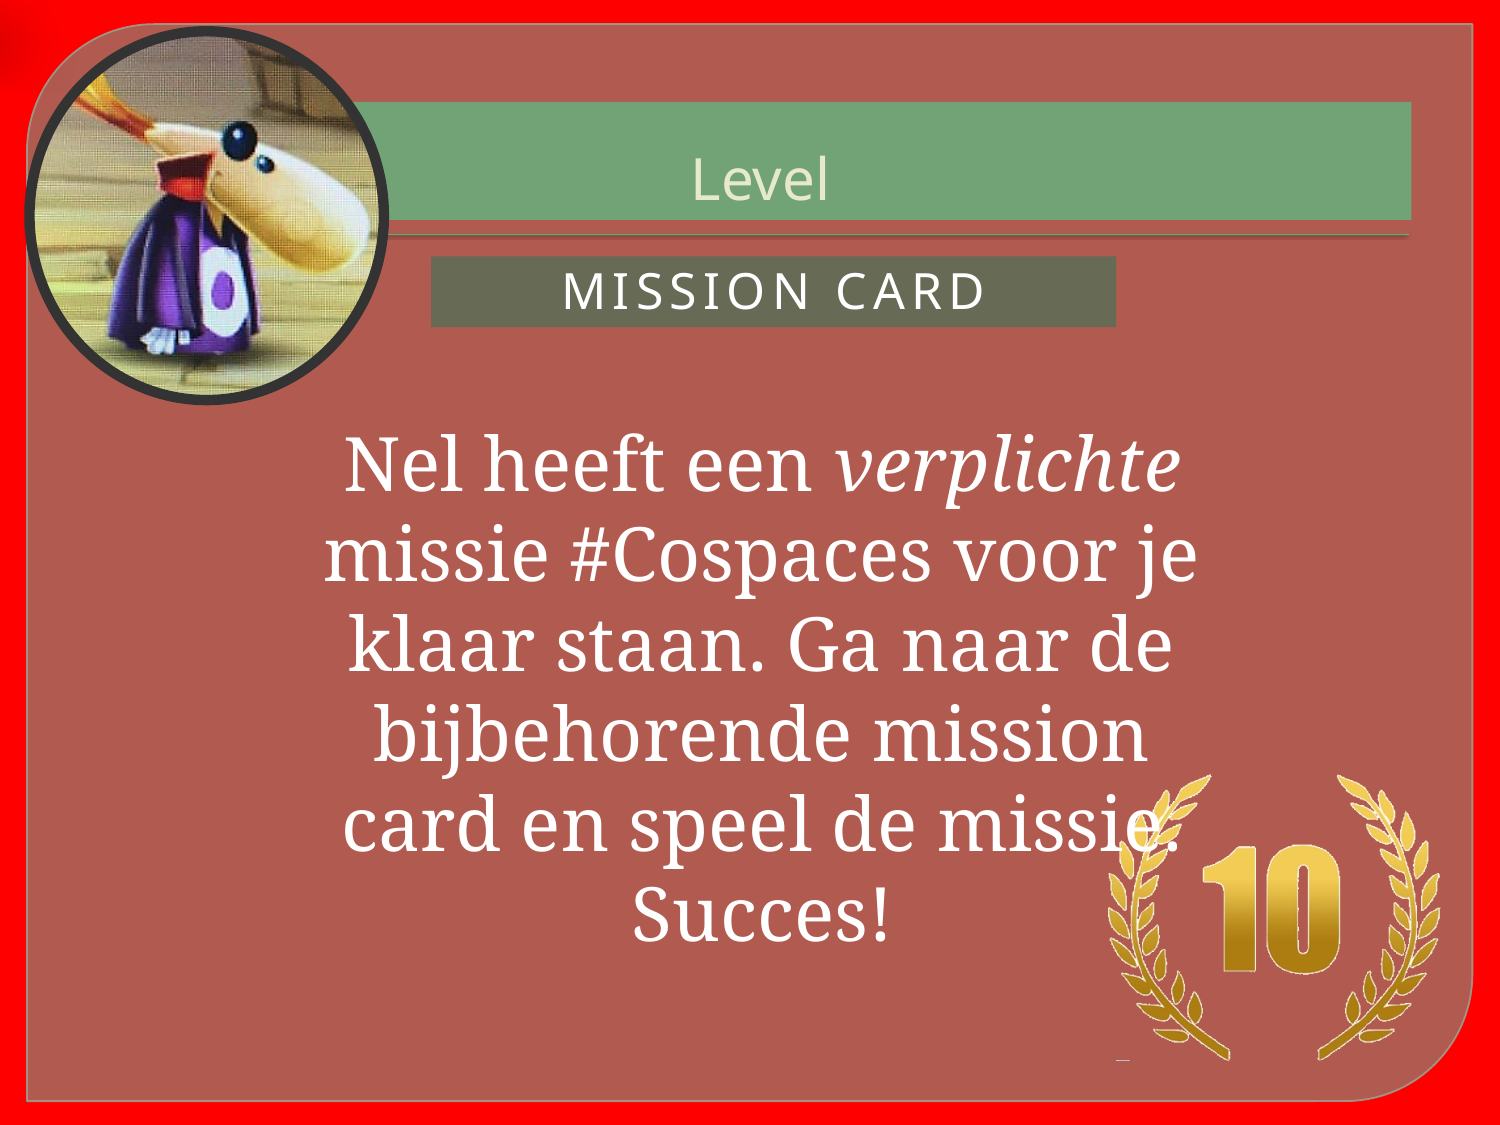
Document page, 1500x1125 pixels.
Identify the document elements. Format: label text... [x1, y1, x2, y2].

picture [1104, 762, 1442, 1061]
text_box Mission card [431, 256, 1117, 328]
title Level [390, 101, 1412, 220]
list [29, 31, 385, 401]
text_box Nel heeft een verplichte missie #Cospaces voor je klaar staan. Ga naar de bijbehorende mission card en speel de missie. Succes! [282, 408, 1243, 964]
